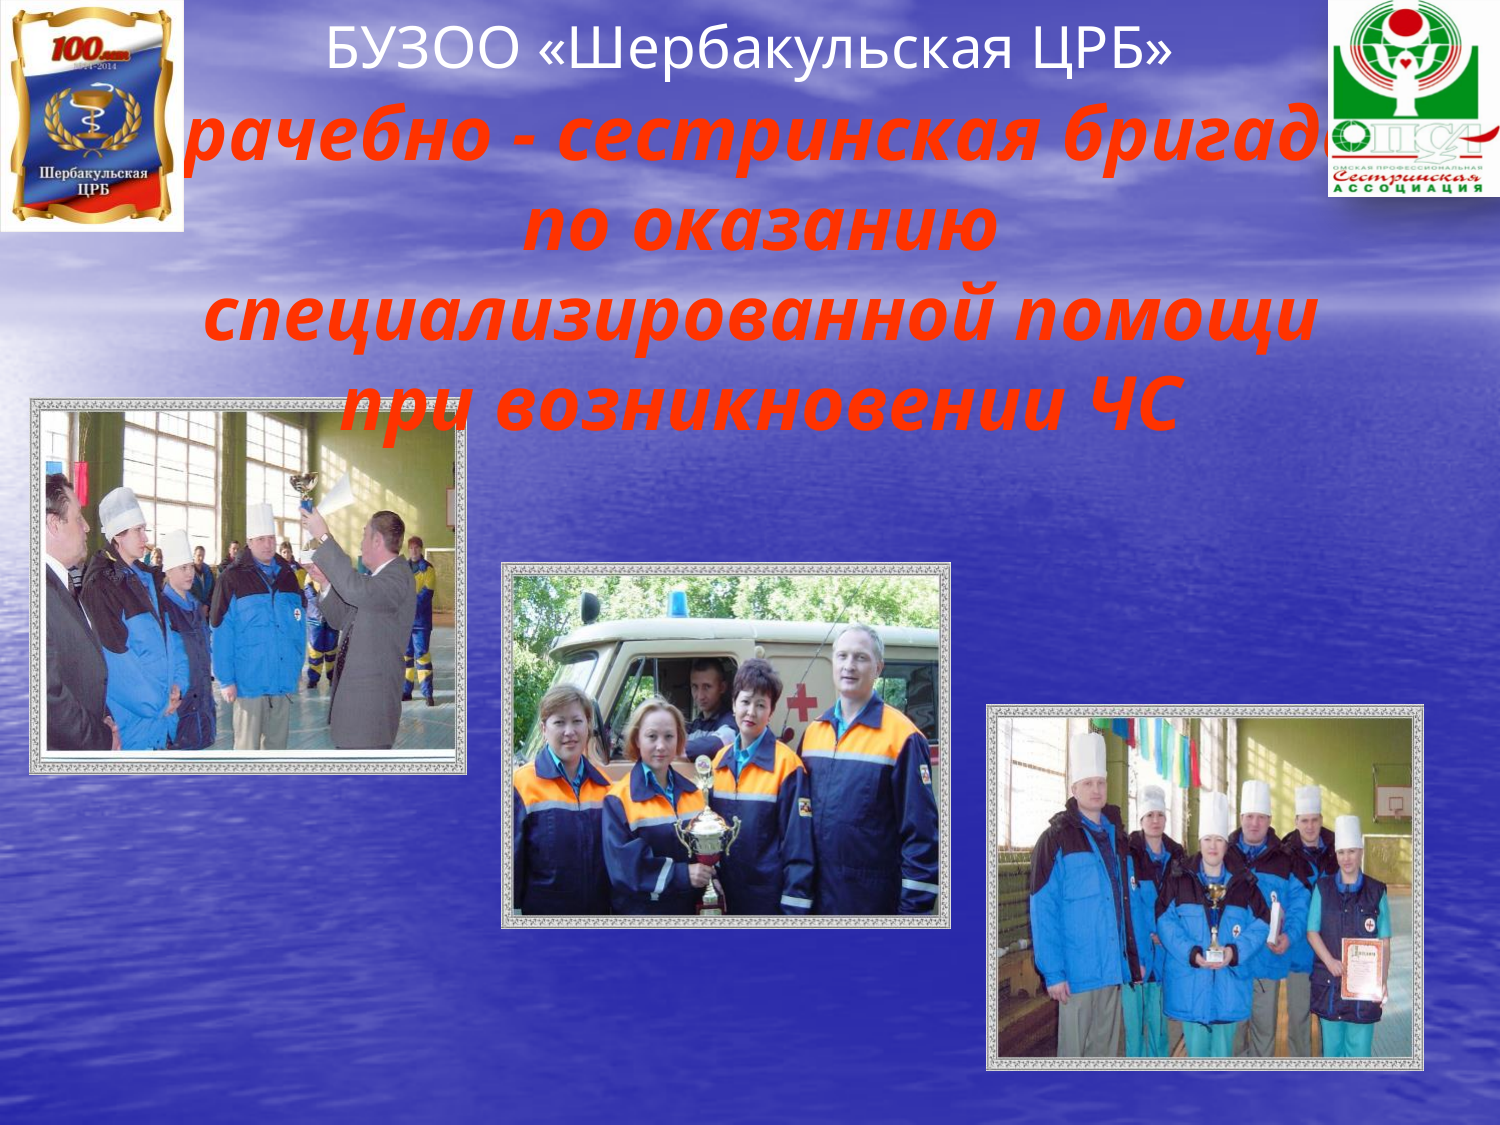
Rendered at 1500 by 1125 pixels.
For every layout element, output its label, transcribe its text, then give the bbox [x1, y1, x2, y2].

picture [501, 562, 951, 929]
picture [1328, 0, 1500, 197]
title БУЗОО «Шербакульская ЦРБ» [184, 0, 1322, 78]
picture [0, 0, 184, 232]
picture [29, 396, 467, 776]
picture [985, 703, 1424, 1071]
text_box Врачебно - сестринская бригада по оказанию специализированной помощи при возникновении ЧС [112, 78, 1412, 453]
